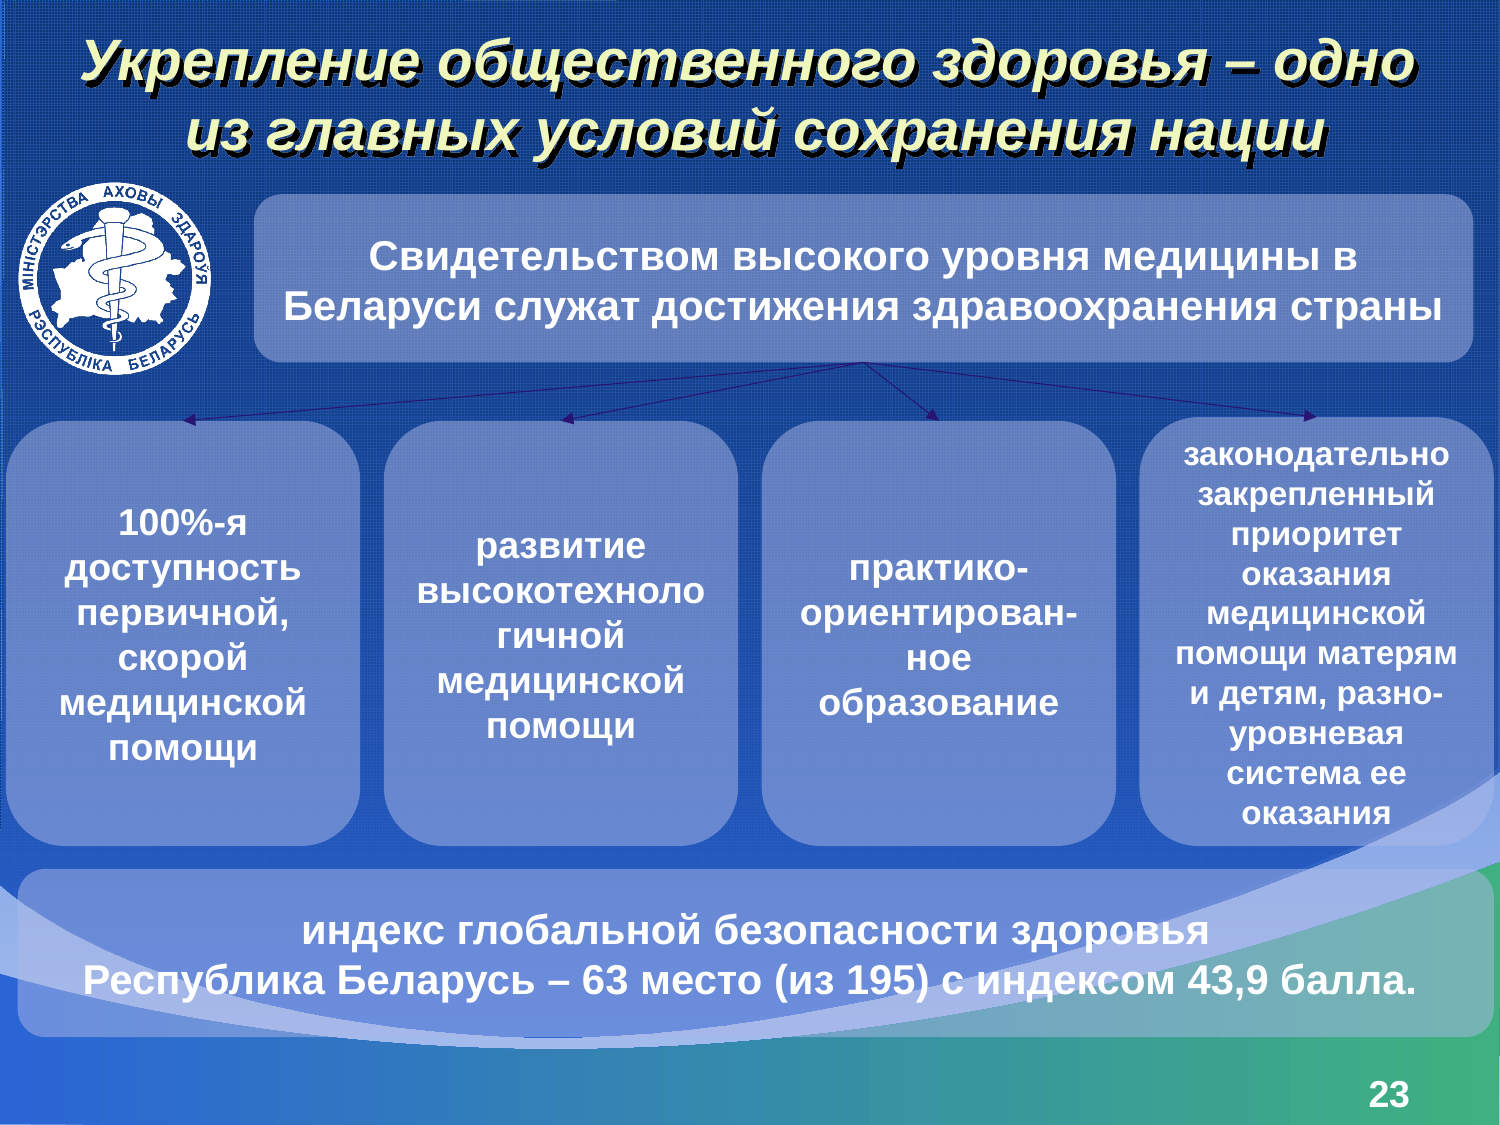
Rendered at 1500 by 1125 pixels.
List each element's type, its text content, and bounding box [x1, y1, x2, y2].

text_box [863, 362, 1317, 418]
text_box законодательно закрепленный приоритет оказания медицинской помощи матерям и детям, разно-уровневая система ее оказания [1139, 417, 1494, 847]
picture [17, 181, 211, 375]
text_box Свидетельством высокого уровня медицины в Беларуси служат достижения здравоохранения страны [253, 194, 1474, 363]
text_box индекс глобальной безопасности здоровья Республика Беларусь – 63 место (из 195) с индексом 43,9 балла. [17, 868, 1494, 1038]
text_box практико-ориентирован-ное образование [761, 420, 1117, 847]
slide_number 23 [1074, 1062, 1425, 1103]
text_box развитие высокотехнологичной медицинской помощи [383, 421, 739, 847]
text_box 100%-я доступность первичной, скорой медицинской помощи [5, 420, 361, 847]
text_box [182, 362, 560, 421]
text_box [560, 362, 863, 421]
text_box Укрепление общественного здоровья – одно из главных условий сохранения нации [5, 0, 1500, 185]
